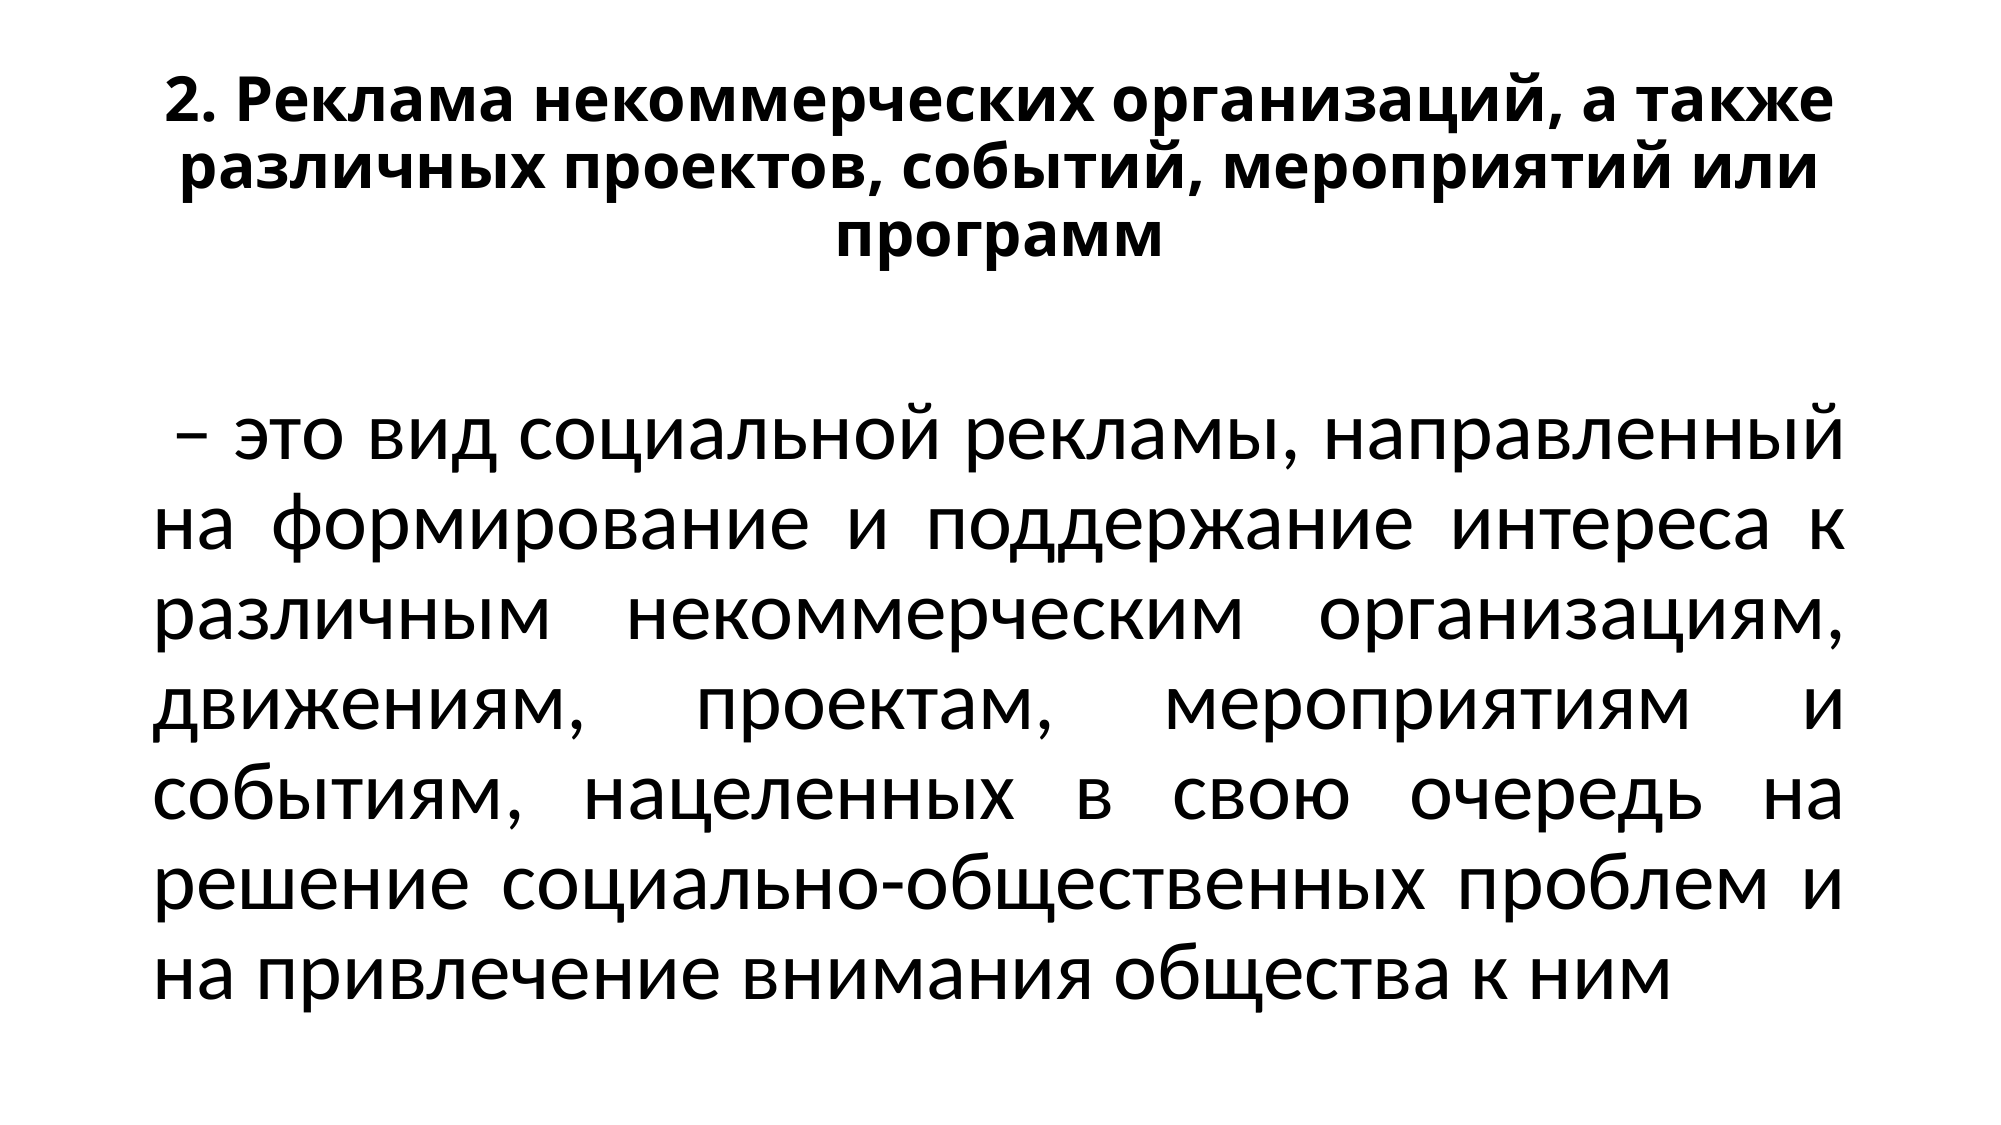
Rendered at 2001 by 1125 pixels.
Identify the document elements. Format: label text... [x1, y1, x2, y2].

list – это вид социальной рекламы, направленный на формирование и поддержание интереса к различным некоммерческим организациям, движениям, проектам, мероприятиям и событиям, нацеленных в свою очередь на решение сoциaльнo-oбщeствeнных проблем и на привлечение внимания общества к ним [137, 380, 1863, 1014]
title 2. Реклама некоммерческих организаций, a также различных проектов, событий, мероприятий или программ [137, 59, 1863, 278]
